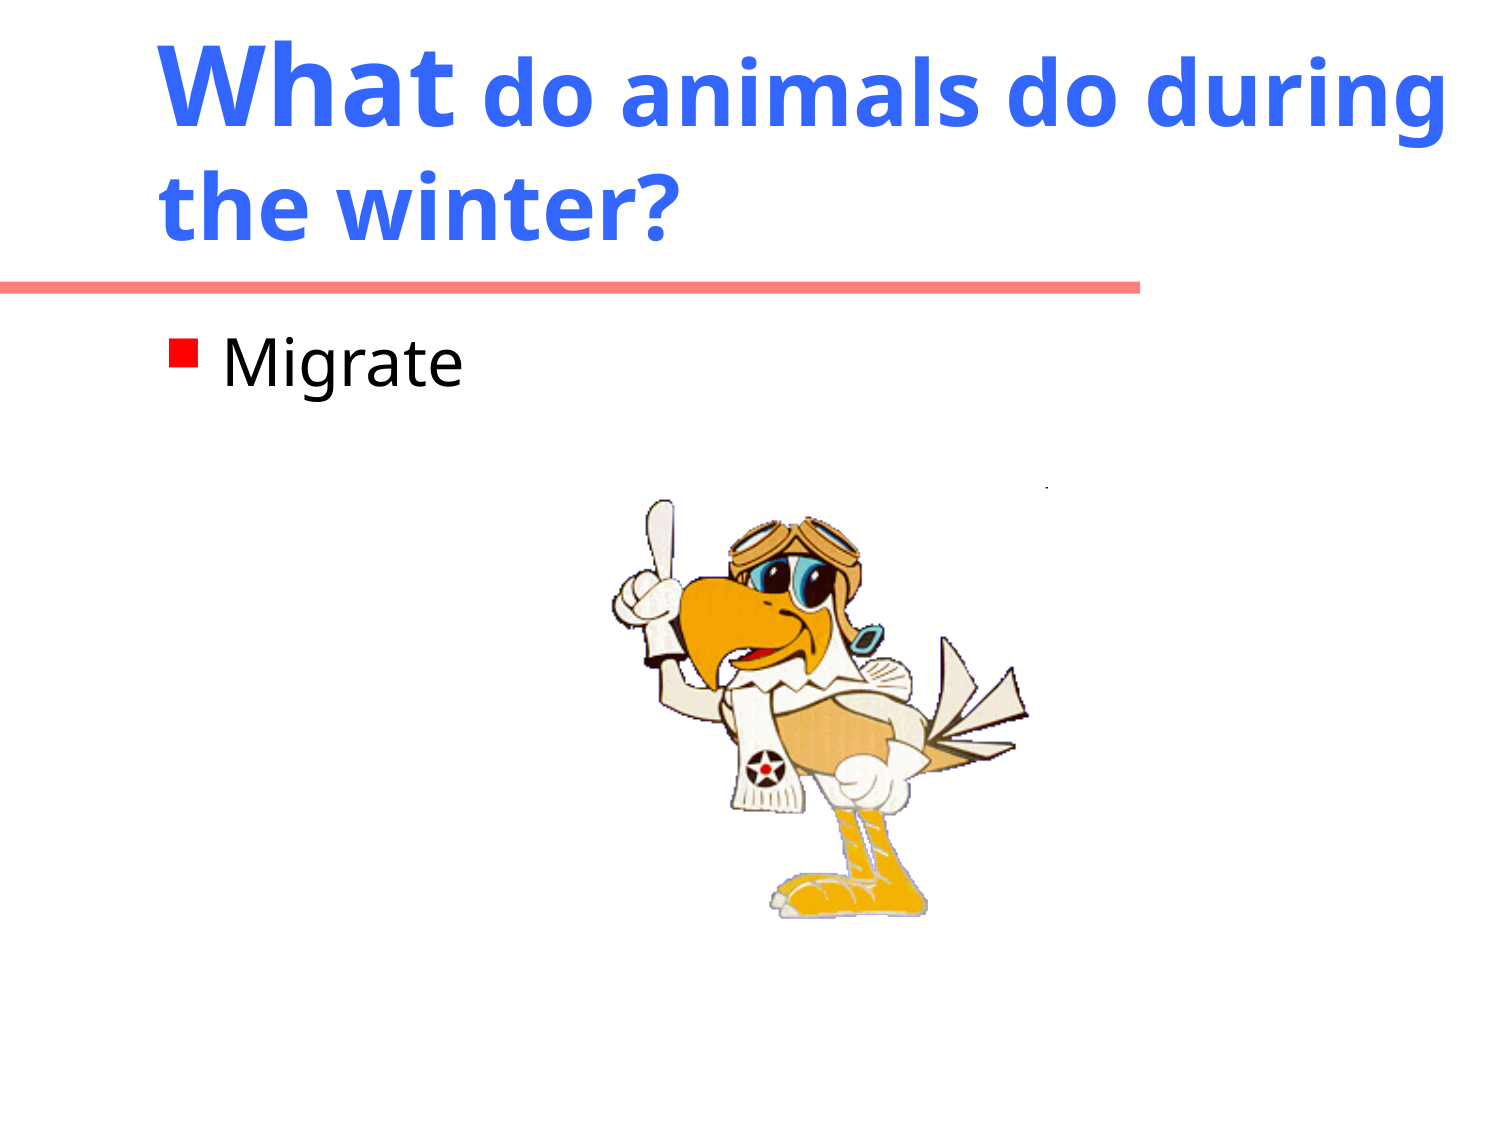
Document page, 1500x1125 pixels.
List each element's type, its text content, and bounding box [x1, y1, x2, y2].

picture [574, 487, 1048, 963]
title What do animals do during the winter? [142, 6, 1483, 267]
list Migrate [149, 312, 1481, 1001]
